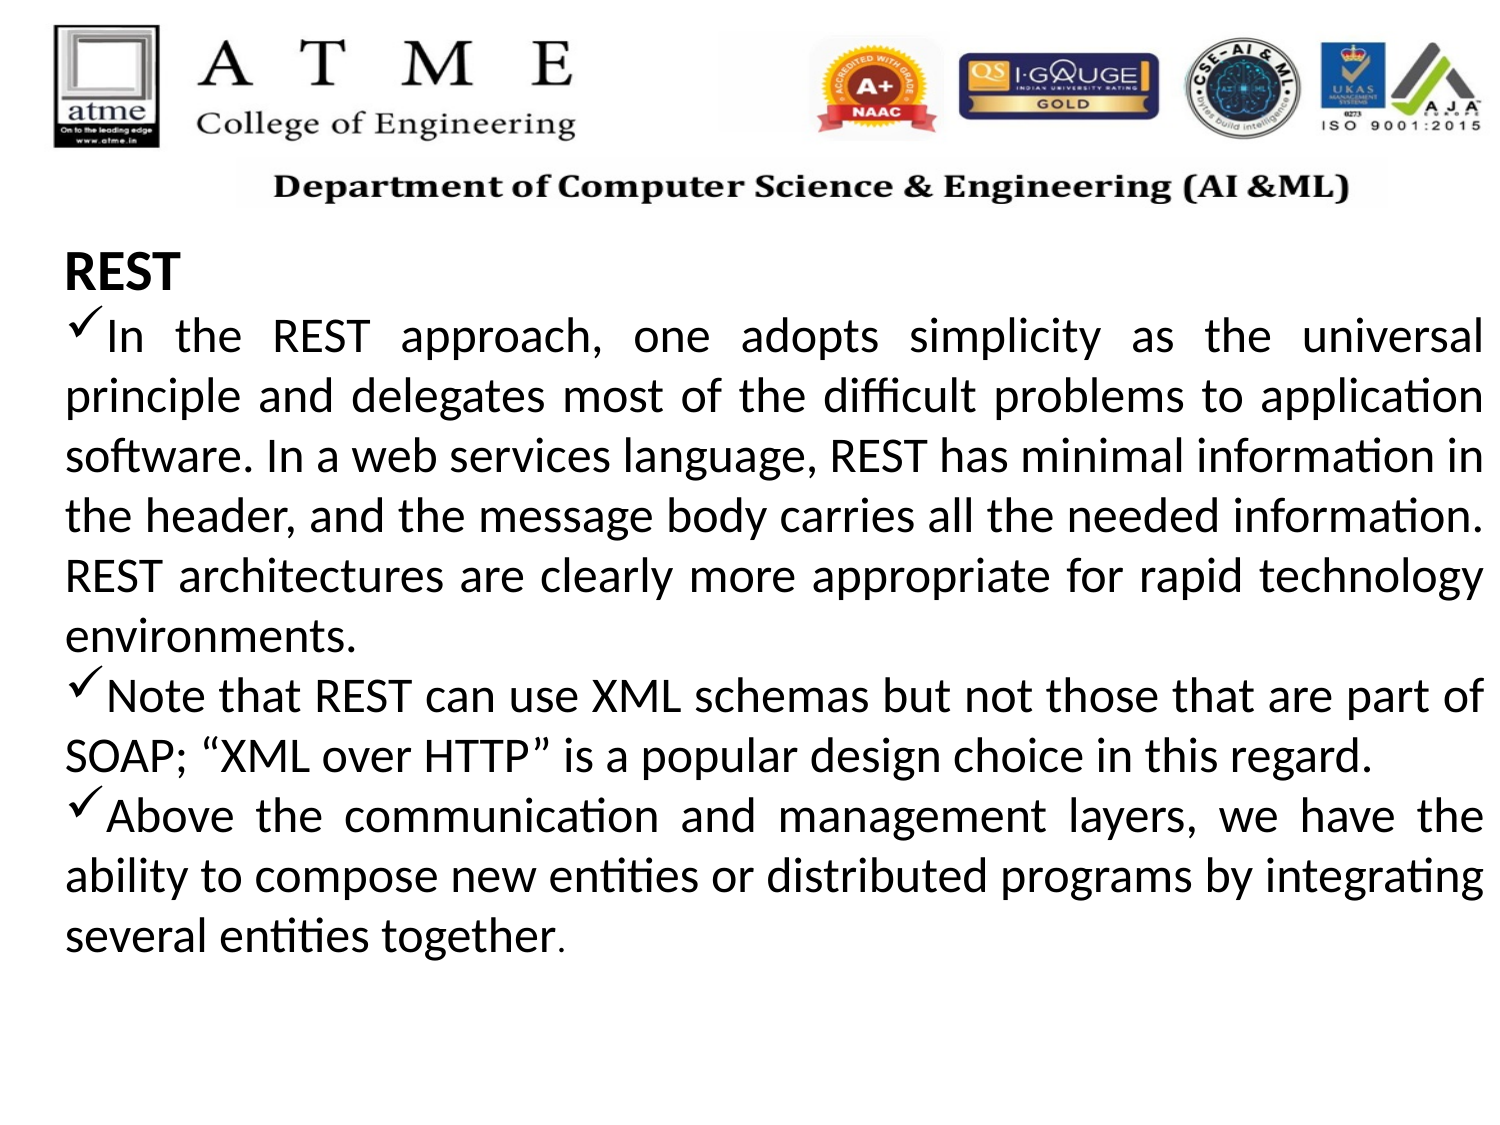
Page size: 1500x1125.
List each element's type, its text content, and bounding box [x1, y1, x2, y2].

picture [24, 0, 1500, 226]
text_box REST In the REST approach, one adopts simplicity as the universal principle and delegates most of the difficult problems to application software. In a web services language, REST has minimal information in the header, and the message body carries all the needed information. REST architectures are clearly more appropriate for rapid technology environments. Note that REST can use XML schemas but not those that are part of SOAP; “XML over HTTP” is a popular design choice in this regard. Above the communication and management layers, we have the ability to compose new entities or distributed programs by integrating several entities together. [50, 232, 1500, 970]
